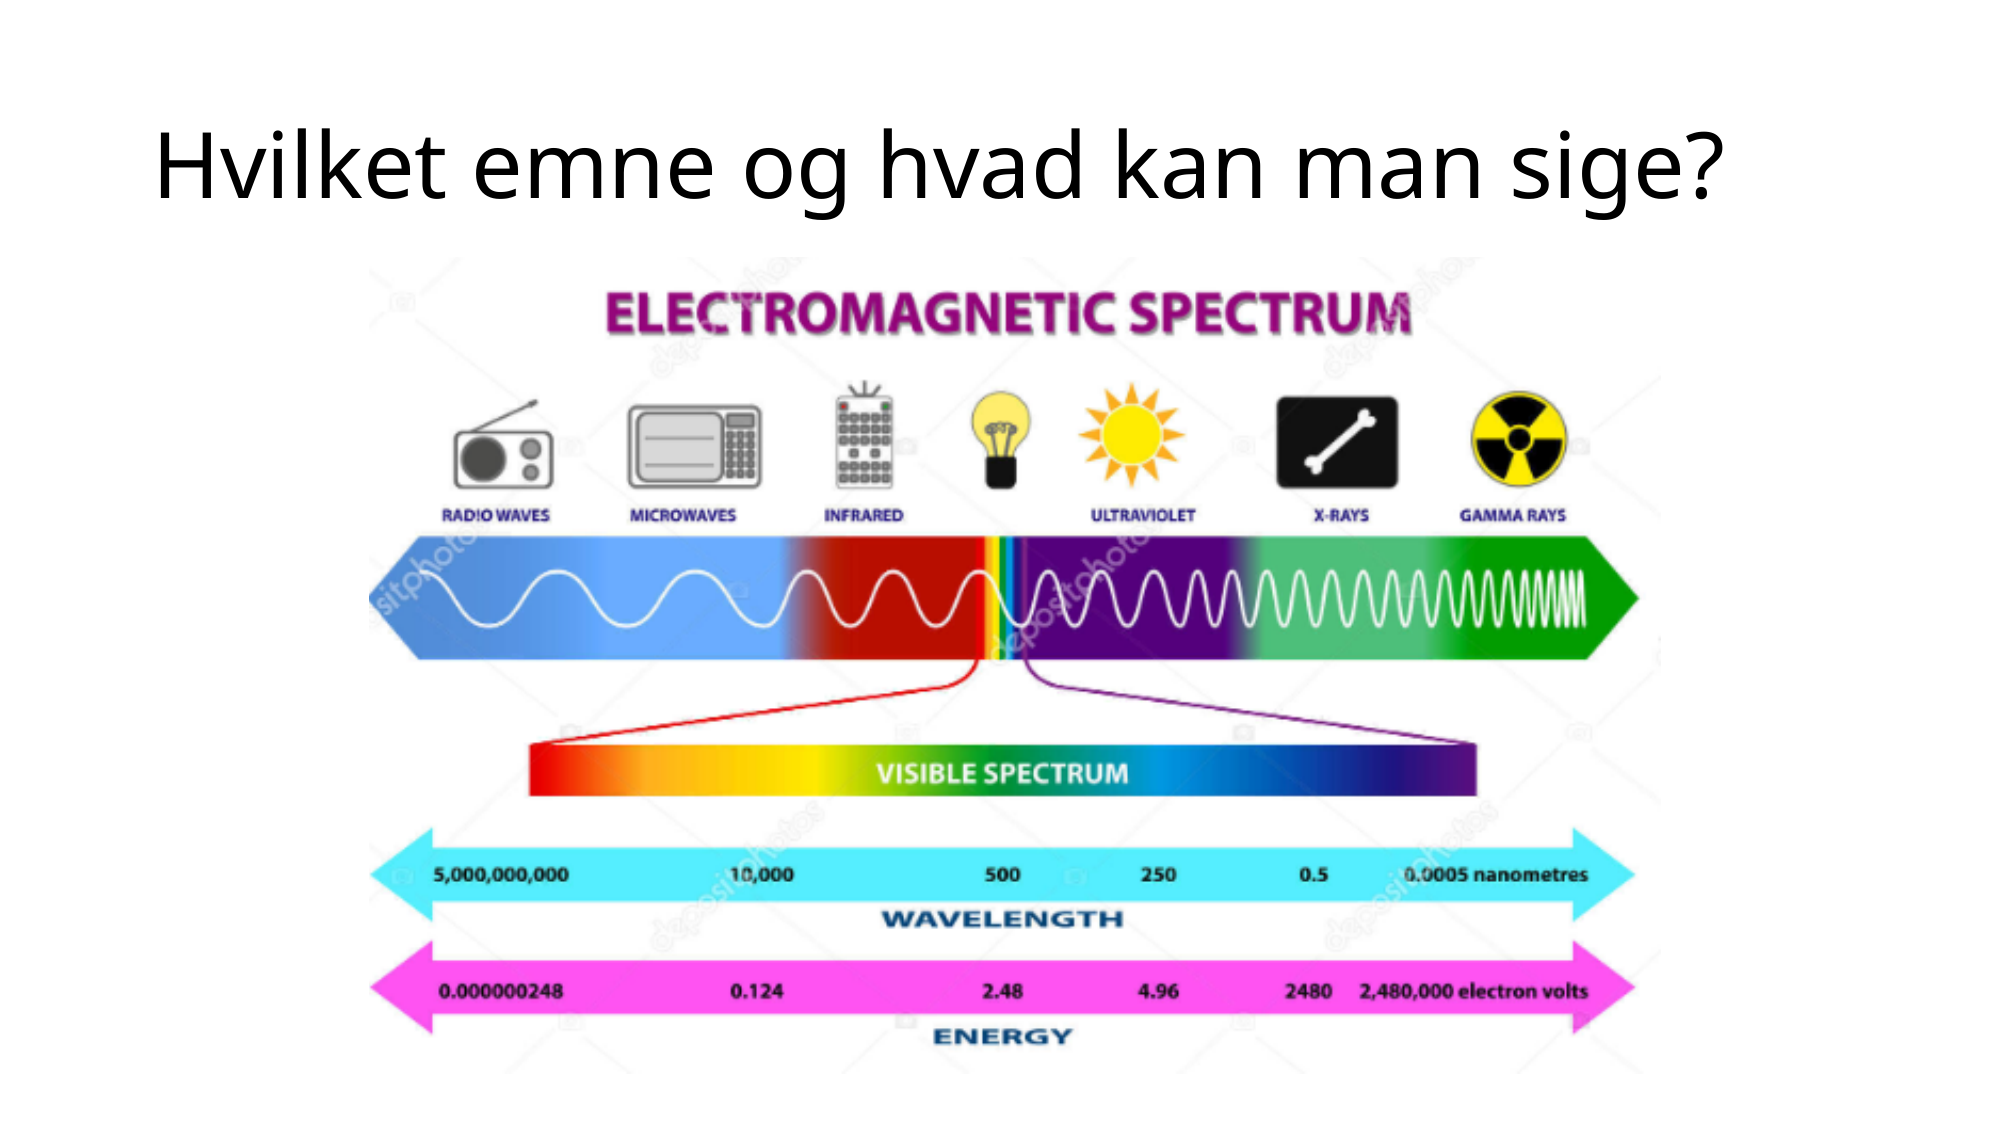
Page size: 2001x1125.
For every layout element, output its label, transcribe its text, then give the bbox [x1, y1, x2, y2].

title Hvilket emne og hvad kan man sige? [137, 59, 1863, 278]
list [369, 257, 1661, 1074]
